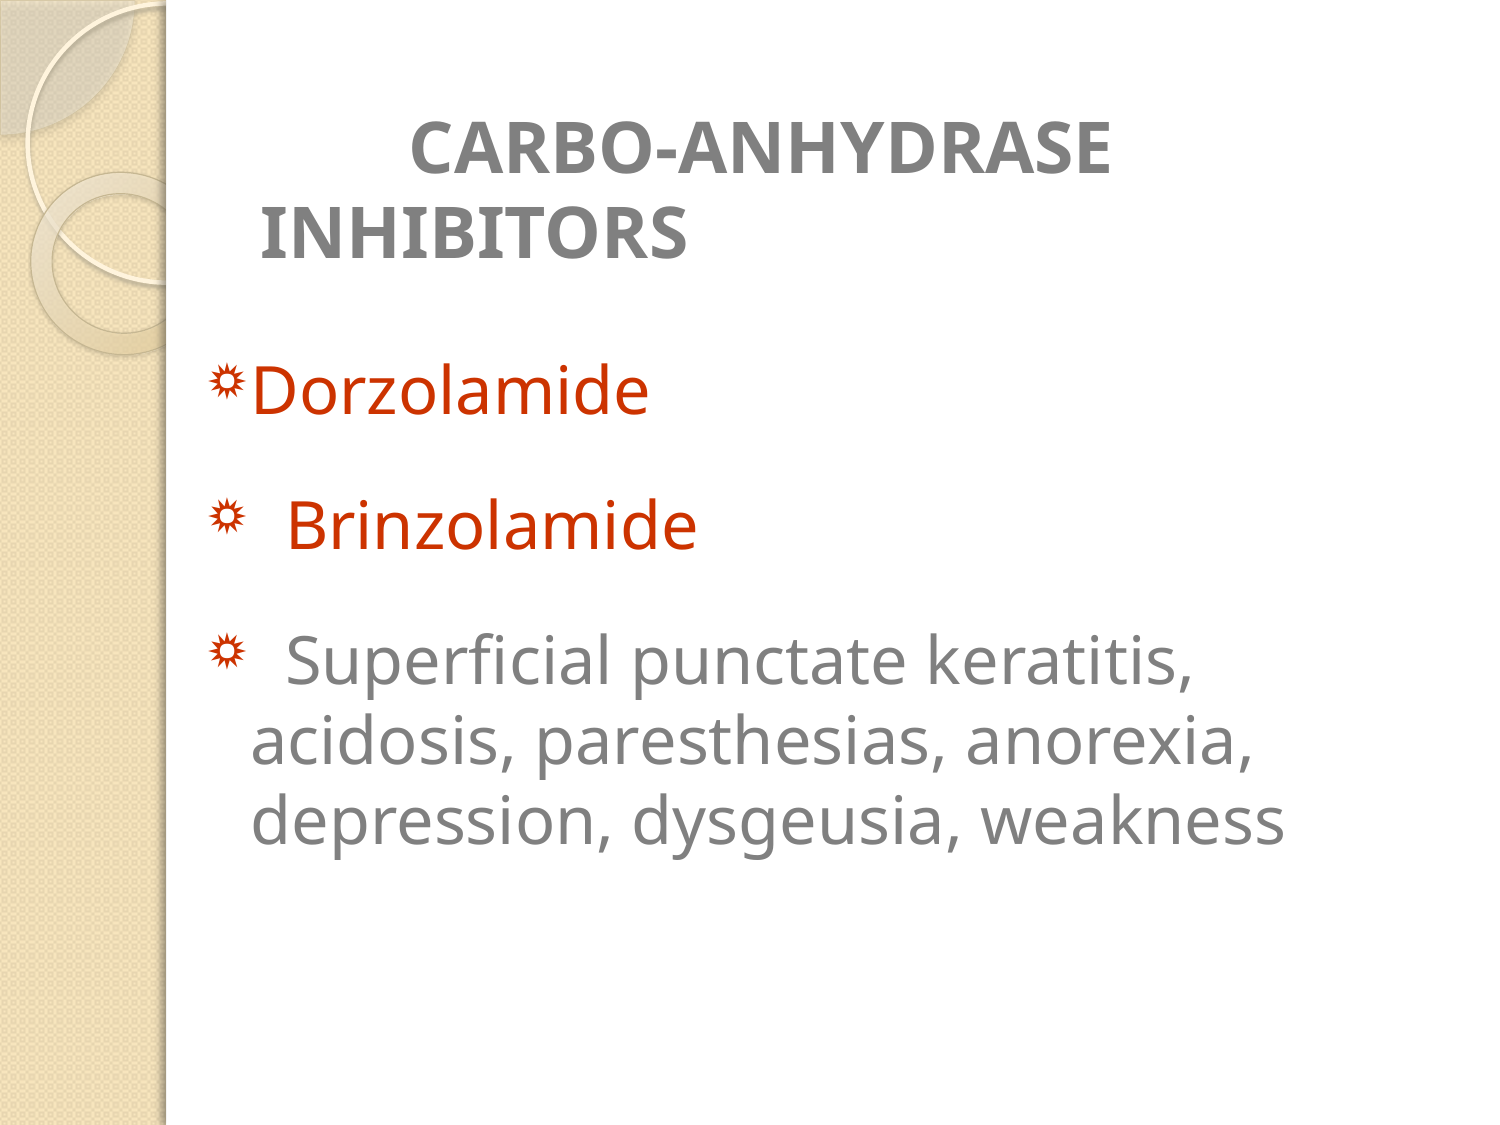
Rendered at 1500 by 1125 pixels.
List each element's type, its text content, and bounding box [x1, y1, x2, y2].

title CARBO-ANHYDRASE INHIBITORS [246, 93, 1477, 282]
list Dorzolamide Brinzolamide Superficial punctate keratitis, acidosis, paresthesias, anorexia, depression, dysgeusia, weakness [175, 237, 1466, 1025]
